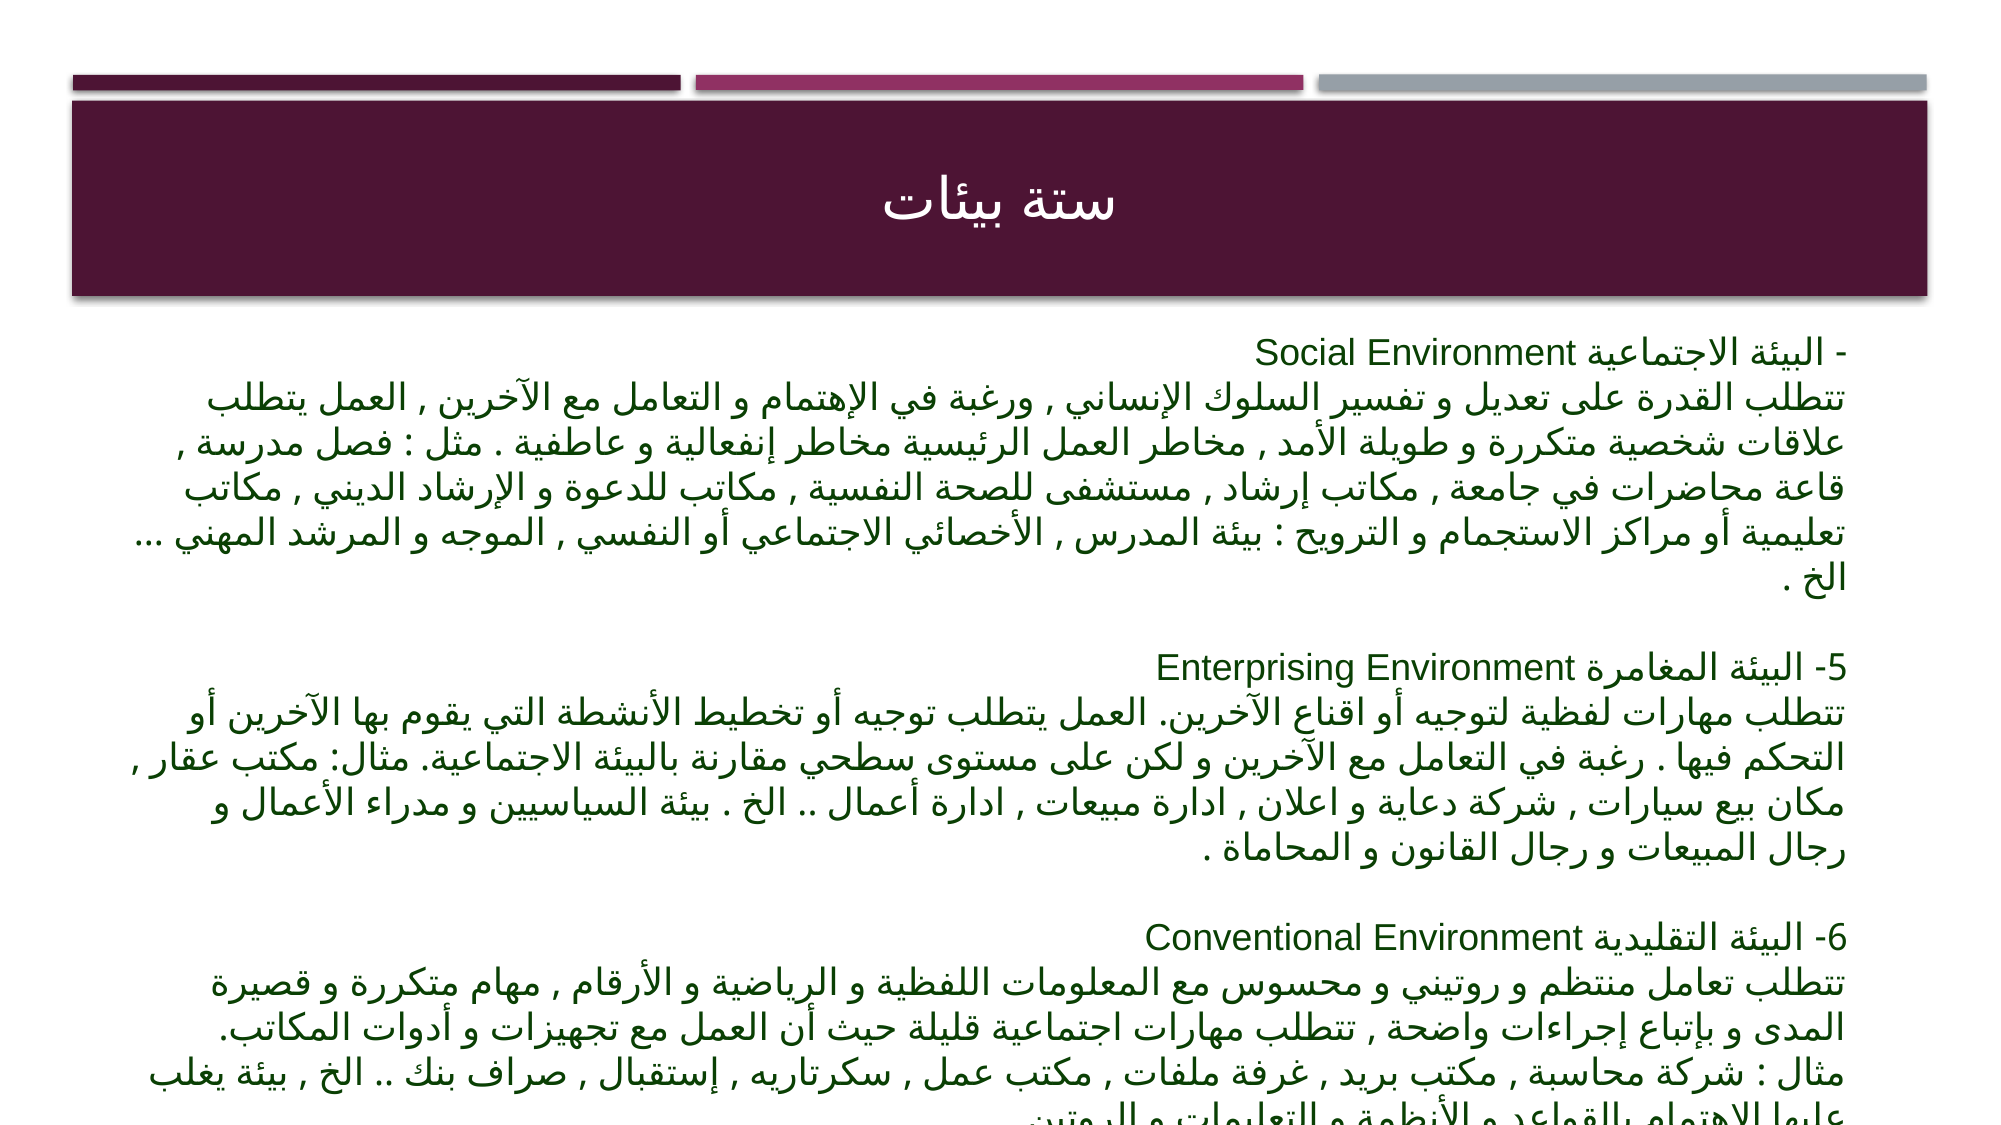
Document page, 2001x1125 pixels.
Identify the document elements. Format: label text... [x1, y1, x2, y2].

text_box - البيئة الاجتماعية Social Environment تتطلب القدرة على تعديل و تفسير السلوك الإنساني , ورغبة في الإهتمام و التعامل مع الآخرين , العمل يتطلب علاقات شخصية متكررة و طويلة الأمد , مخاطر العمل الرئيسية مخاطر إنفعالية و عاطفية . مثل : فصل مدرسة , قاعة محاضرات في جامعة , مكاتب إرشاد , مستشفى للصحة النفسية , مكاتب للدعوة و الإرشاد الديني , مكاتب تعليمية أو مراكز الاستجمام و الترويح : بيئة المدرس , الأخصائي الاجتماعي أو النفسي , الموجه و المرشد المهني ... الخ . 5- البيئة المغامرة Enterprising Environment تتطلب مهارات لفظية لتوجيه أو اقناع الآخرين. العمل يتطلب توجيه أو تخطيط الأنشطة التي يقوم بها الآخرين أو التحكم فيها . رغبة في التعامل مع الآخرين و لكن على مستوى سطحي مقارنة بالبيئة الاجتماعية. مثال: مكتب عقار , مكان بيع سيارات , شركة دعاية و اعلان , ادارة مبيعات , ادارة أعمال .. الخ . بيئة السياسيين و مدراء الأعمال و رجال المبيعات و رجال القانون و المحاماة . 6- البيئة التقليدية Conventional Environment تتطلب تعامل منتظم و روتيني و محسوس مع المعلومات اللفظية و الرياضية و الأرقام , مهام متكررة و قصيرة المدى و بإتباع إجراءات واضحة , تتطلب مهارات اجتماعية قليلة حيث أن العمل مع تجهيزات و أدوات المكاتب. مثال : شركة محاسبة , مكتب بريد , غرفة ملفات , مكتب عمل , سكرتاريه , إستقبال , صراف بنك .. الخ , بيئة يغلب عليها الاهتمام بالقواعد و الأنظمة و التعليمات و الروتين [112, 320, 1863, 1125]
title ستة بيئات [95, 115, 1905, 240]
